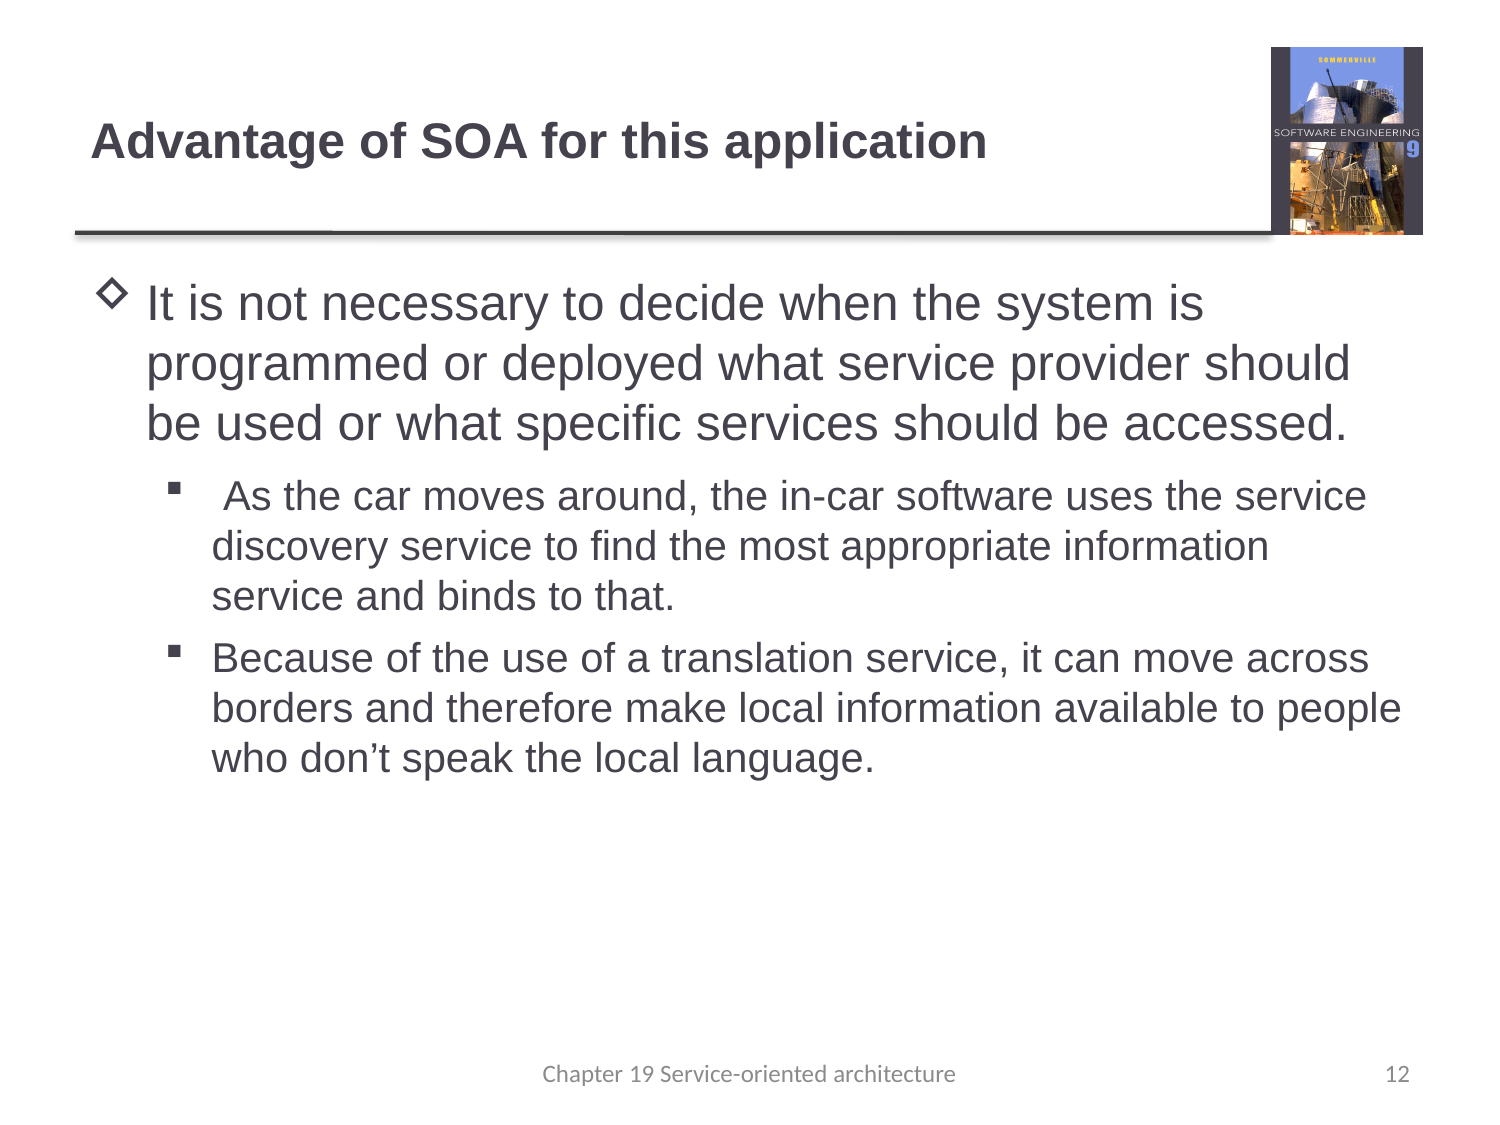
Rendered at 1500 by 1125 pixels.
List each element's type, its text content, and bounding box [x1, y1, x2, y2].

slide_number 12 [1074, 1042, 1425, 1103]
list It is not necessary to decide when the system is programmed or deployed what service provider should be used or what specific services should be accessed. As the car moves around, the in-car software uses the service discovery service to find the most appropriate information service and binds to that. Because of the use of a translation service, it can move across borders and therefore make local information available to people who don’t speak the local language. [75, 262, 1425, 1005]
title Advantage of SOA for this application [74, 44, 1272, 233]
picture [1272, 47, 1423, 235]
footer Chapter 19 Service-oriented architecture [512, 1042, 988, 1103]
